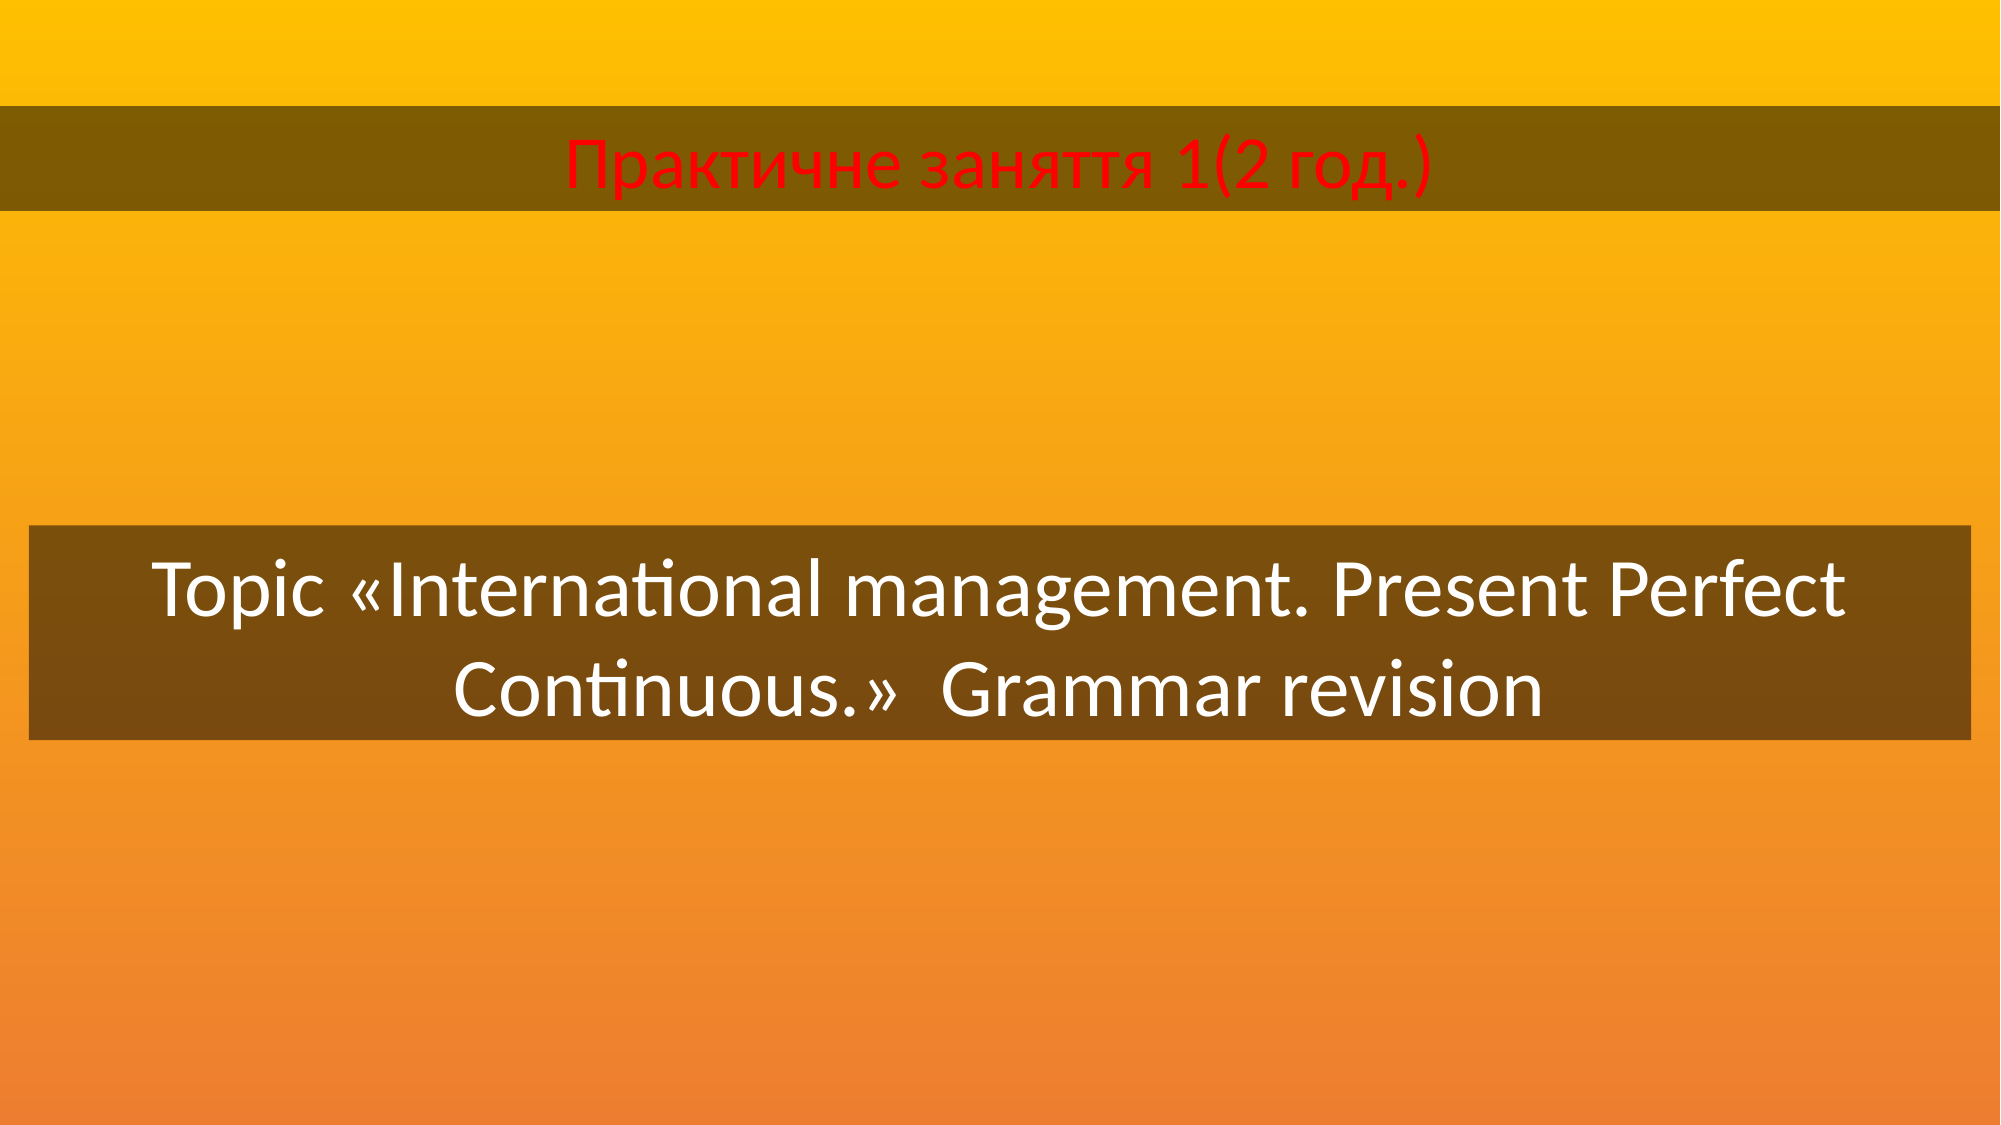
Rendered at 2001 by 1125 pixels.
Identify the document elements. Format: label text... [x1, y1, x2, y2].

text_box Topic «International management. Present Perfect Continuous.» Grammar revision [28, 525, 1972, 741]
text_box Практичне заняття 1(2 год.) [0, 106, 2000, 211]
